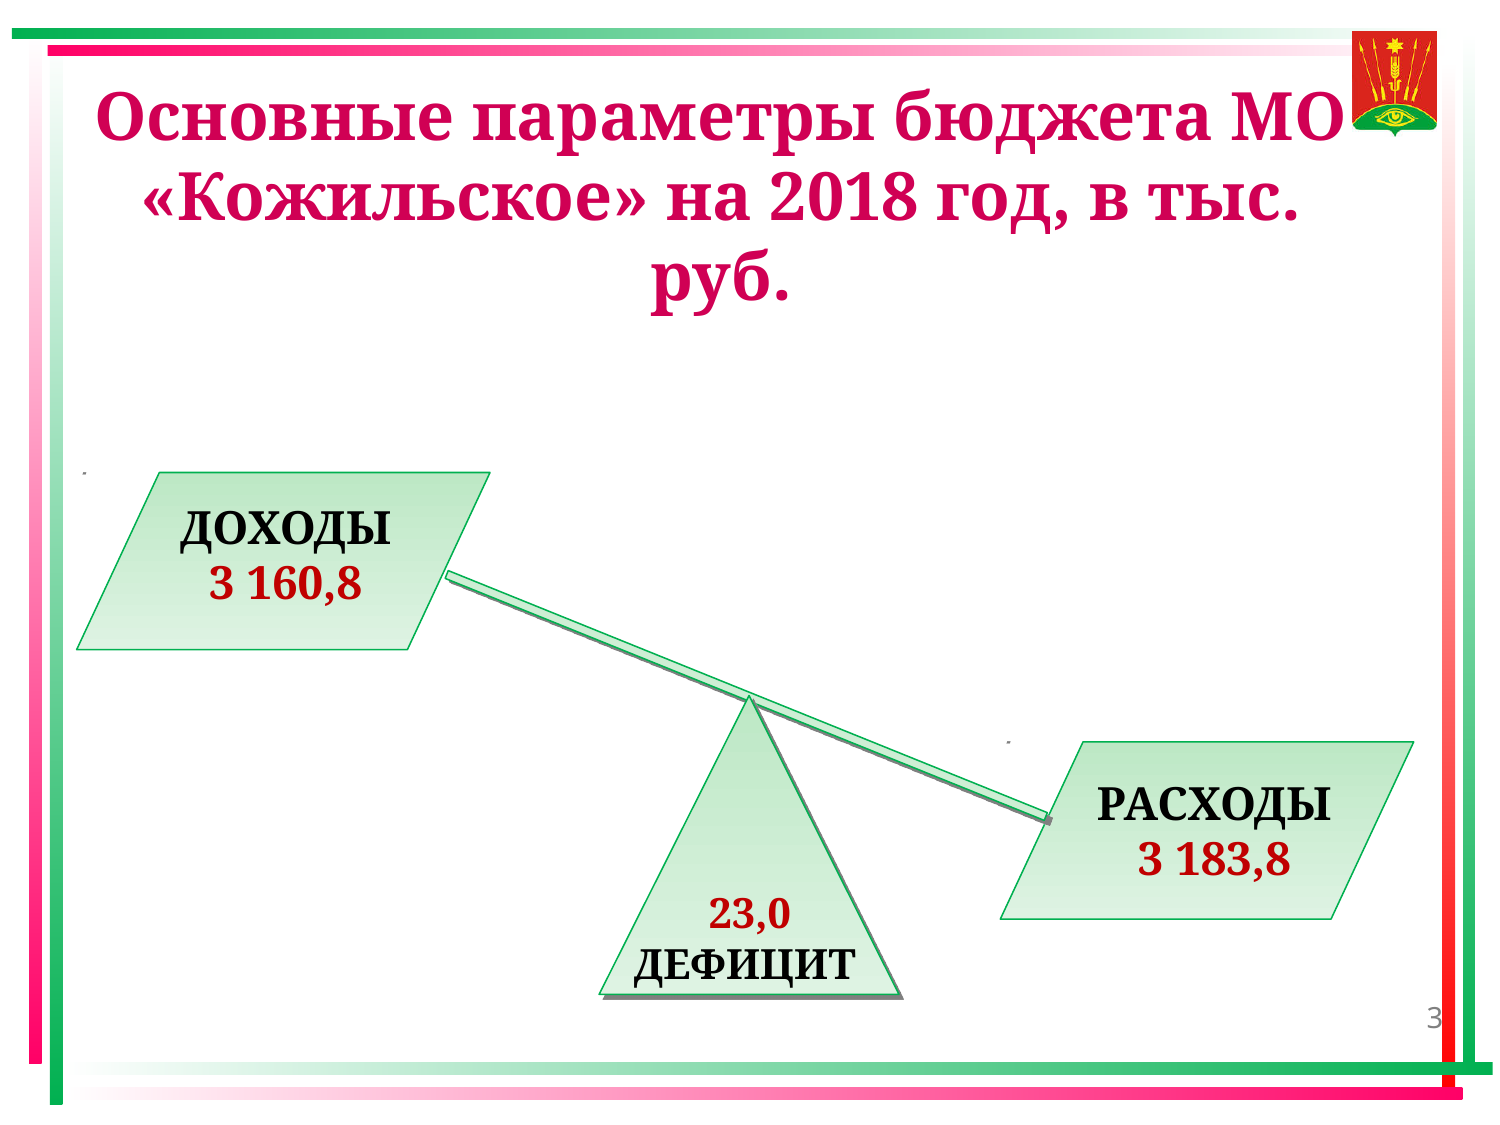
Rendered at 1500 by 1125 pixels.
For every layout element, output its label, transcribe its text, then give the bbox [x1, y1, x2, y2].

picture [1352, 31, 1437, 138]
text_box РАСХОДЫ 3 183,8 [1066, 766, 1362, 892]
text_box [1000, 778, 1344, 920]
title Основные параметры бюджета МО «Кожильское» на 2018 год, в тыс. руб. [64, 66, 1378, 204]
text_box 23,0 ДЕФИЦИТ [601, 879, 899, 995]
text_box [657, 695, 842, 879]
text_box [1071, 741, 1414, 853]
text_box [445, 570, 1048, 821]
text_box [150, 472, 491, 593]
text_box ДОХОДЫ 3 160,8 [138, 491, 434, 617]
text_box [76, 518, 423, 650]
slide_number 3 [1411, 999, 1483, 1048]
